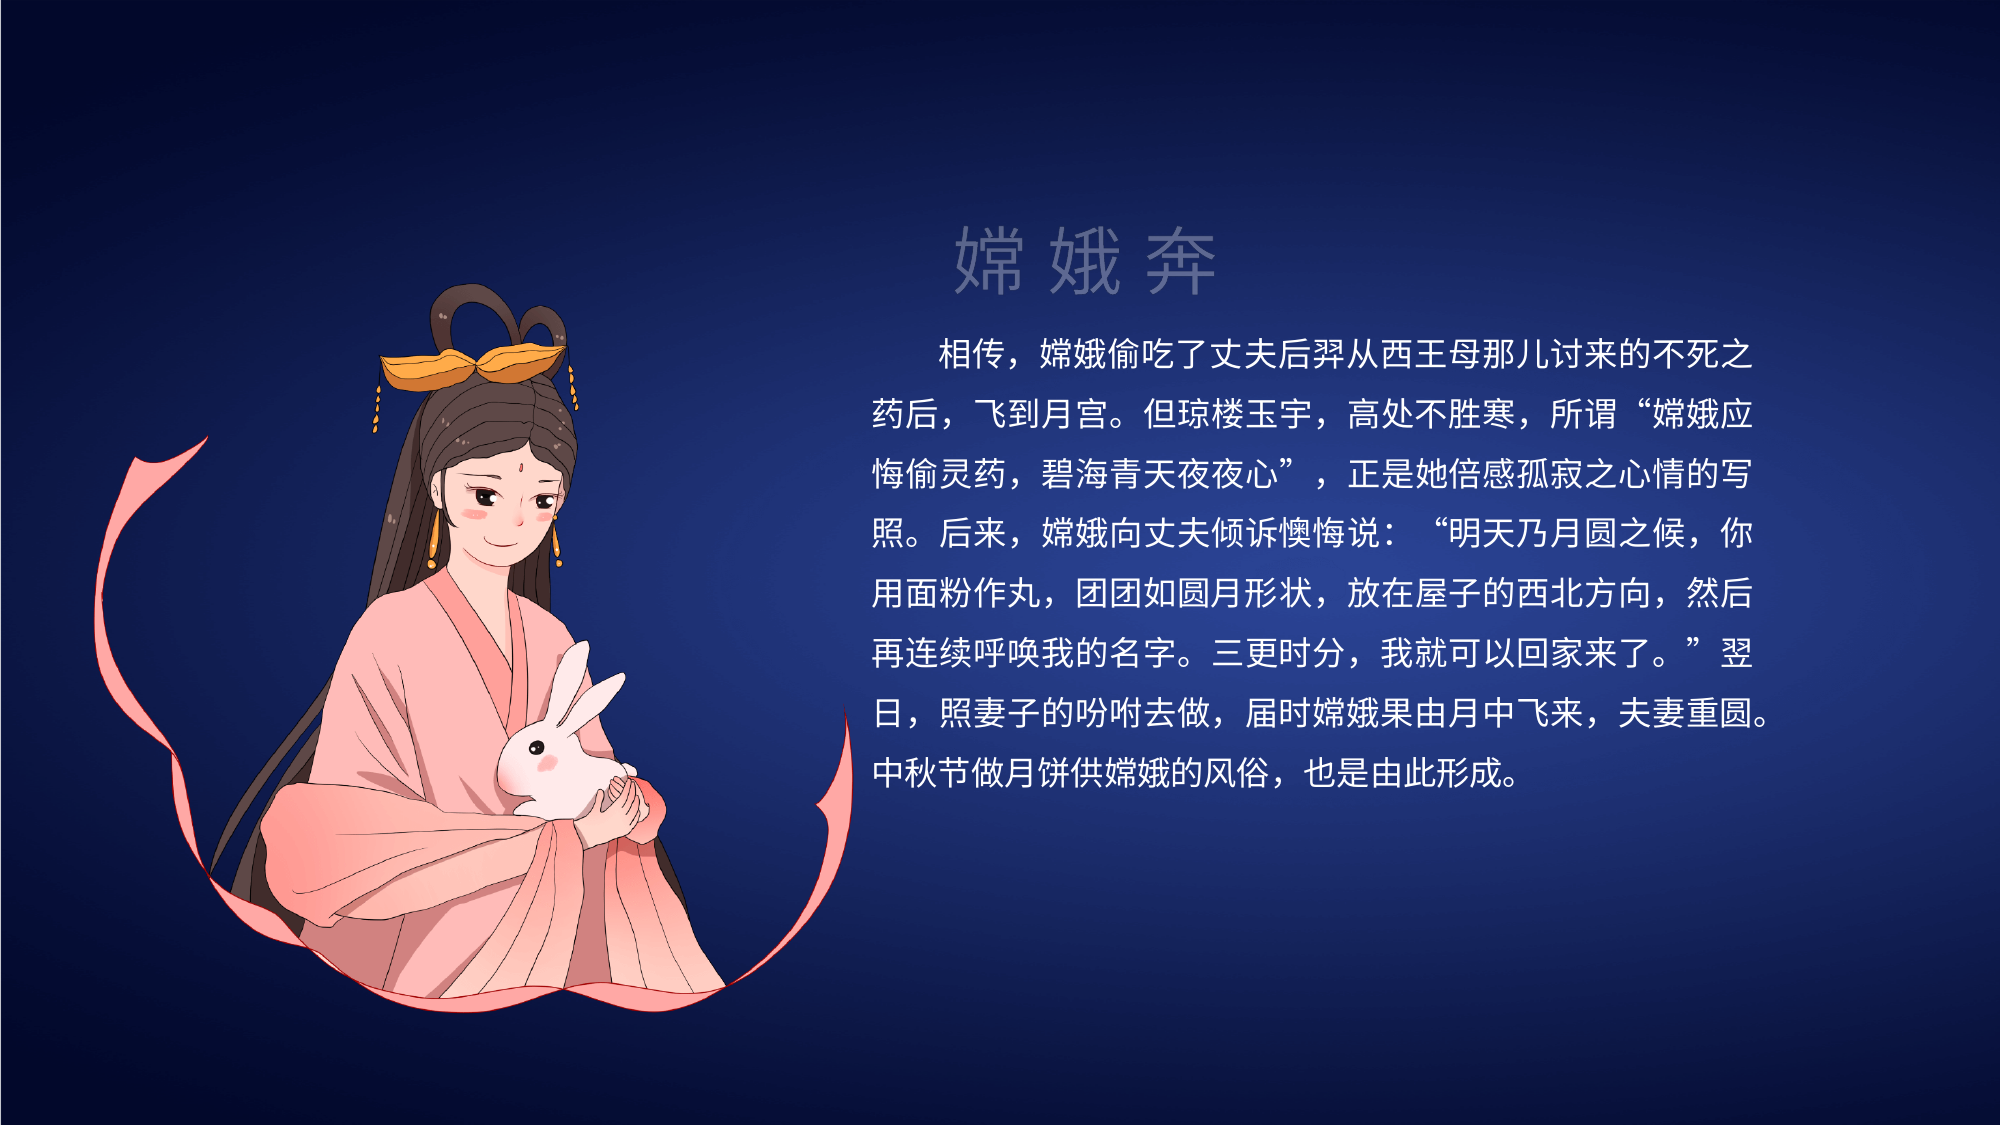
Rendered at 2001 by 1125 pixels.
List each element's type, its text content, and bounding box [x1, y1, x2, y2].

text_box 相传，嫦娥偷吃了丈夫后羿从西王母那儿讨来的不死之药后，飞到月宫。但琼楼玉宇，高处不胜寒，所谓“嫦娥应悔偷灵药，碧海青天夜夜心”，正是她倍感孤寂之心情的写照。后来，嫦娥向丈夫倾诉懊悔说：“明天乃月圆之候，你用面粉作丸，团团如圆月形状，放在屋子的西北方向，然后再连续呼唤我的名字。三更时分，我就可以回家来了。”翌日，照妻子的吩咐去做，届时嫦娥果由月中飞来，夫妻重圆。中秋节做月饼供嫦娥的风俗，也是由此形成。 [1564, 305, 1769, 800]
picture [3, 0, 2000, 1125]
